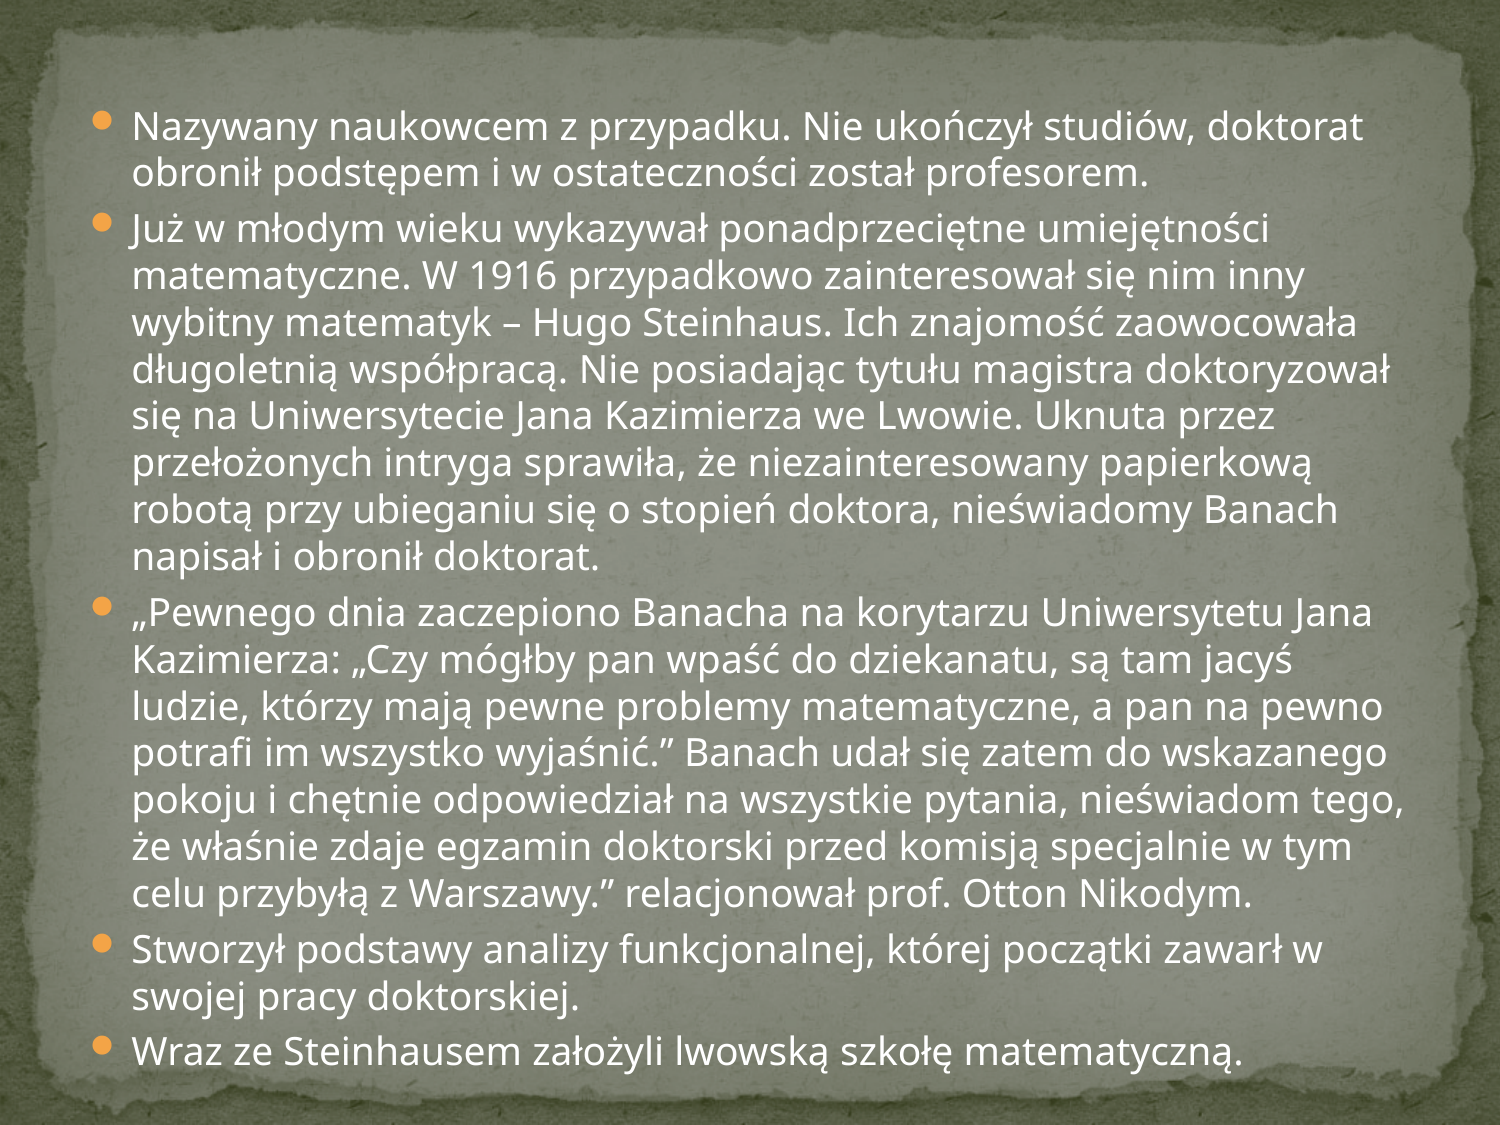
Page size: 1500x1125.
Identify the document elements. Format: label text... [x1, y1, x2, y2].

list Nazywany naukowcem z przypadku. Nie ukończył studiów, doktorat obronił podstępem i w ostateczności został profesorem. Już w młodym wieku wykazywał ponadprzeciętne umiejętności matematyczne. W 1916 przypadkowo zainteresował się nim inny wybitny matematyk – Hugo Steinhaus. Ich znajomość zaowocowała długoletnią współpracą. Nie posiadając tytułu magistra doktoryzował się na Uniwersytecie Jana Kazimierza we Lwowie. Uknuta przez przełożonych intryga sprawiła, że niezainteresowany papierkową robotą przy ubieganiu się o stopień doktora, nieświadomy Banach napisał i obronił doktorat. „Pewnego dnia zaczepiono Banacha na korytarzu Uniwersytetu Jana Kazimierza: „Czy mógłby pan wpaść do dziekanatu, są tam jacyś ludzie, którzy mają pewne problemy matematyczne, a pan na pewno potrafi im wszystko wyjaśnić.” Banach udał się zatem do wskazanego pokoju i chętnie odpowiedział na wszystkie pytania, nieświadom tego, że właśnie zdaje egzamin doktorski przed komisją specjalnie w tym celu przybyłą z Warszawy.” relacjonował prof. Otton Nikodym. Stworzył podstawy analizy funkcjonalnej, której początki zawarł w swojej pracy doktorskiej. Wraz ze Steinhausem założyli lwowską szkołę matematyczną. [75, 93, 1425, 1090]
